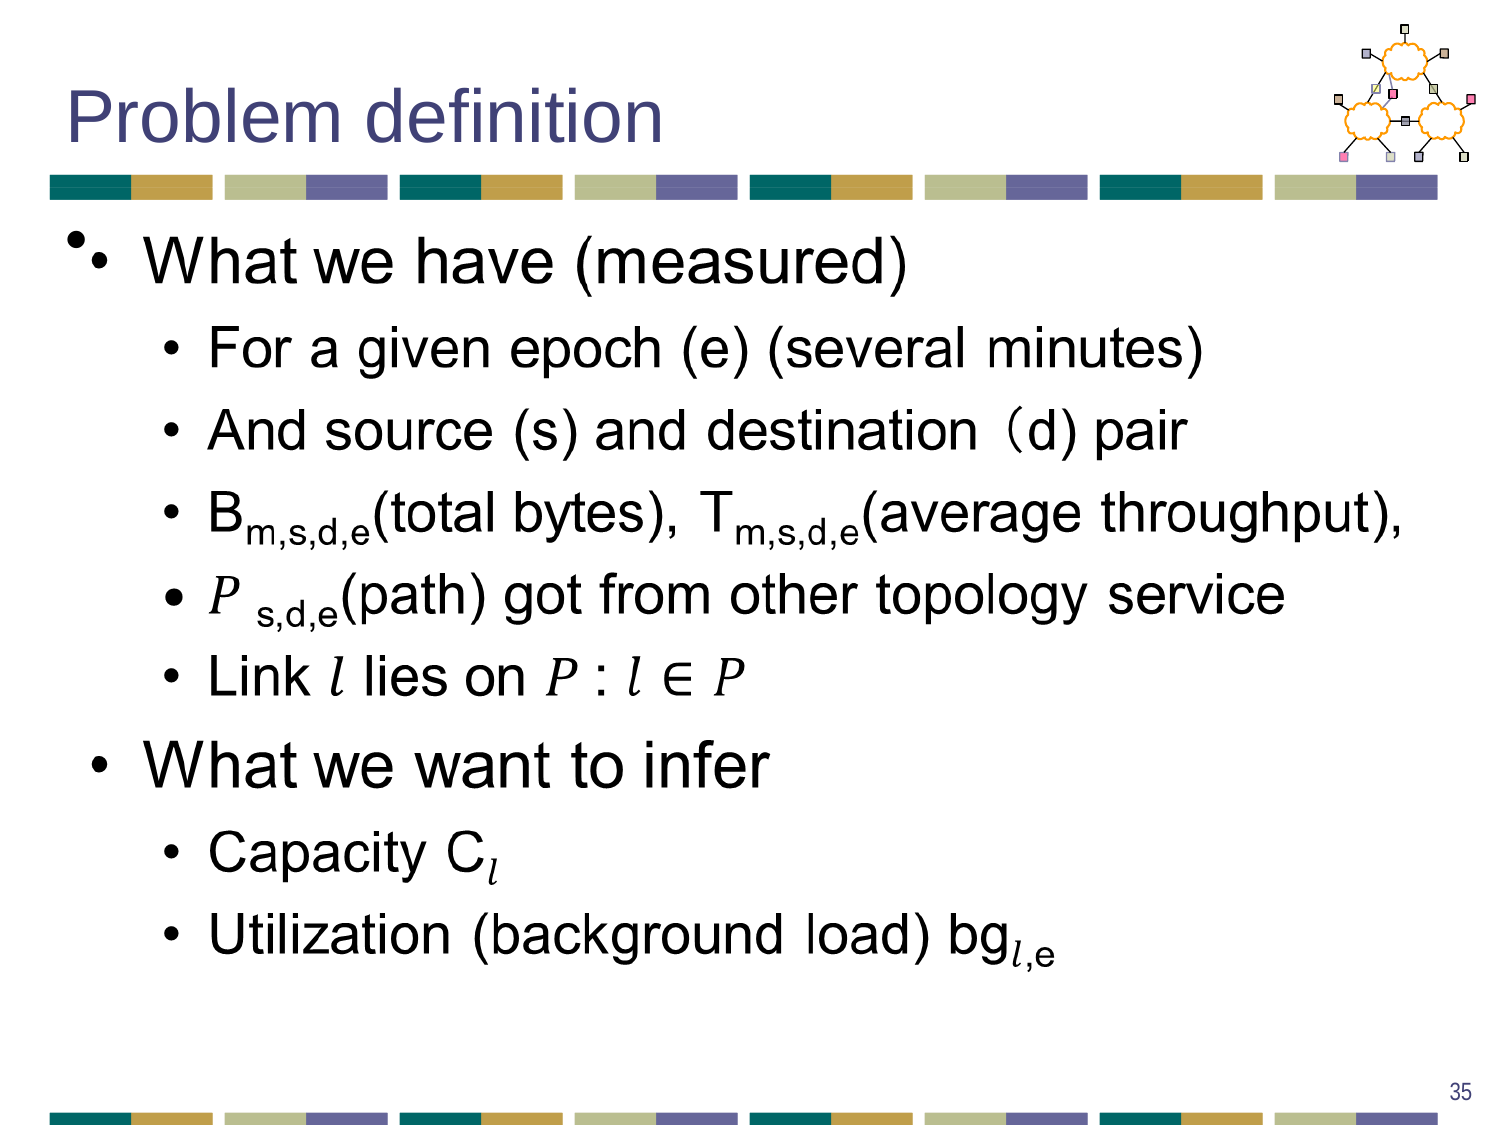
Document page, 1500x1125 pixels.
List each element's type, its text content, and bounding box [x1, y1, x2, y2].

list [50, 200, 1438, 1000]
title Problem definition [50, 62, 1438, 163]
slide_number 35 [1174, 1037, 1488, 1113]
